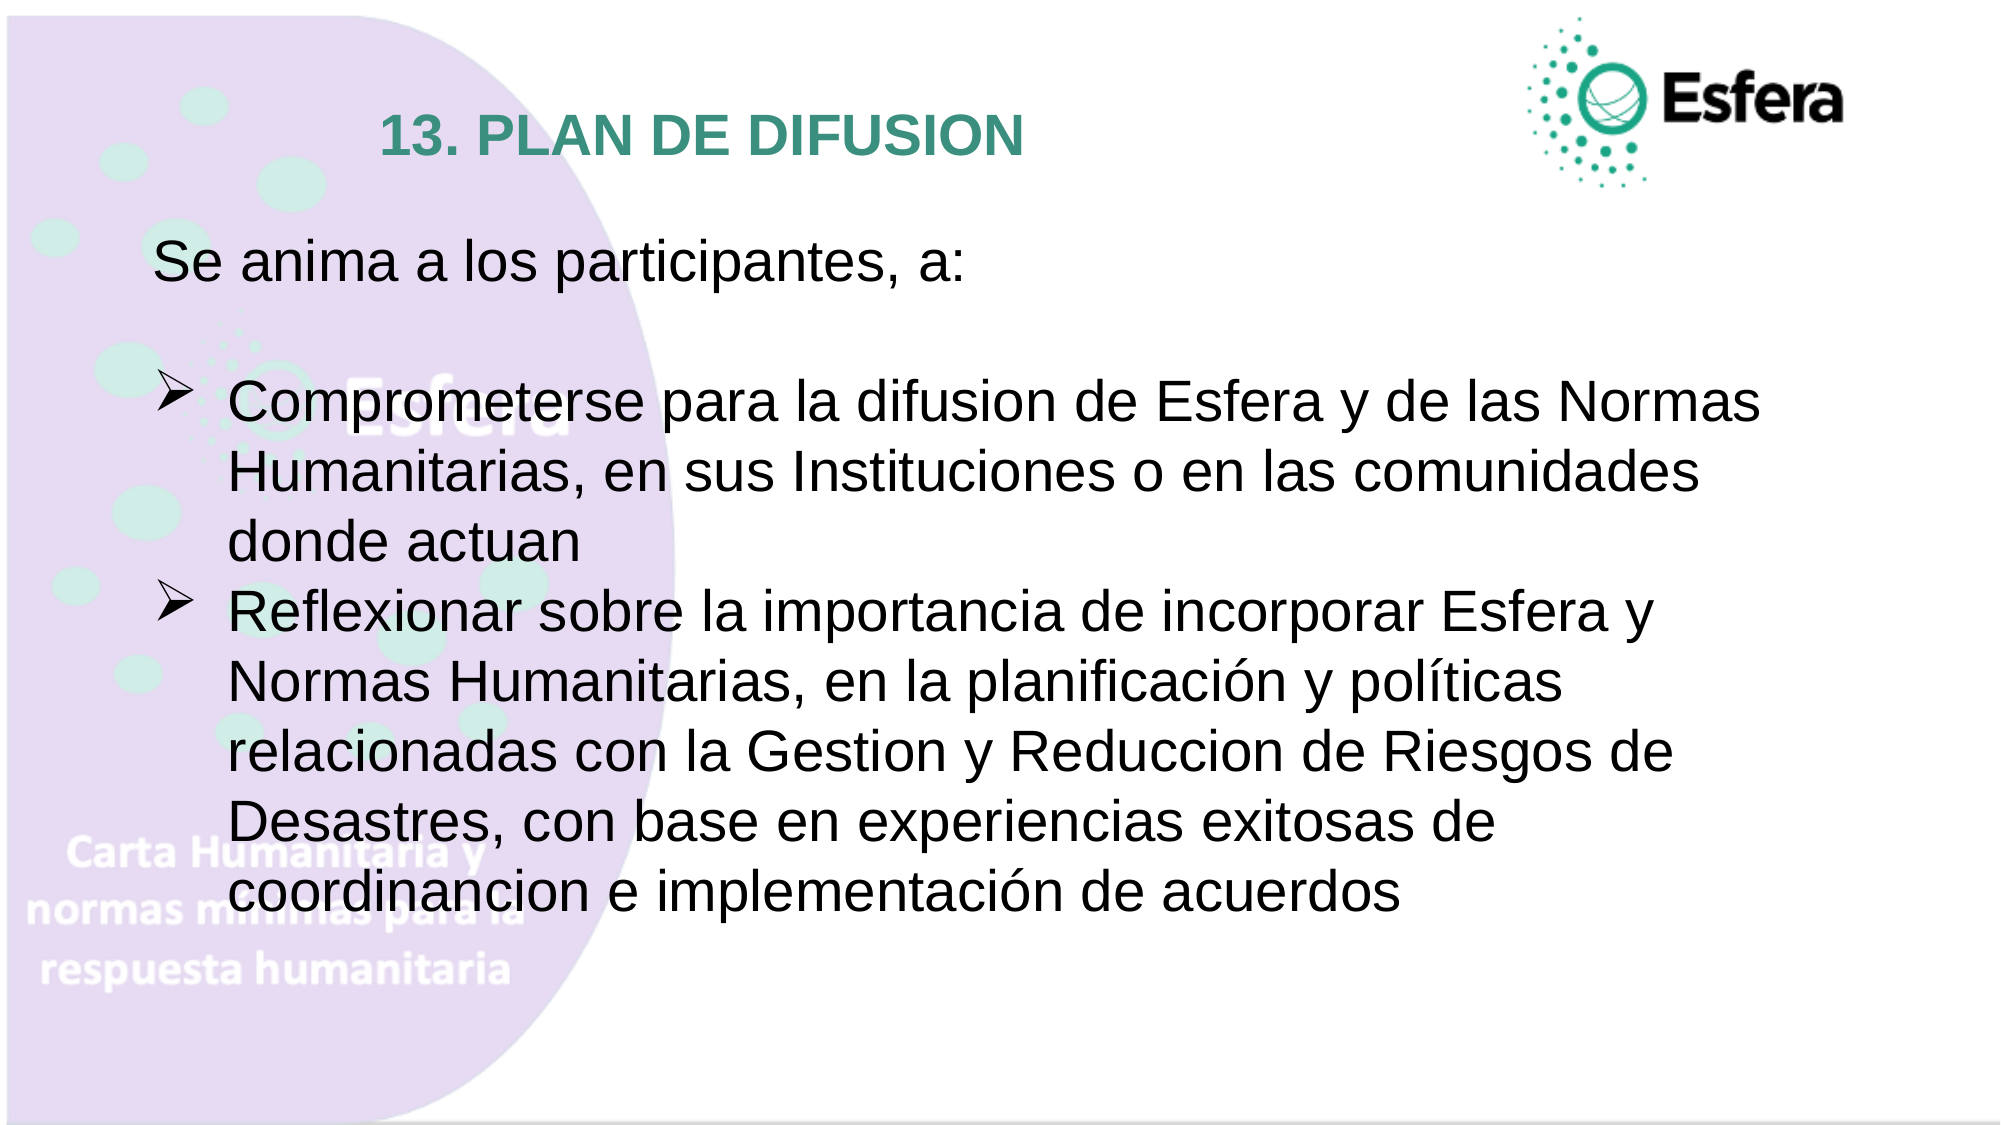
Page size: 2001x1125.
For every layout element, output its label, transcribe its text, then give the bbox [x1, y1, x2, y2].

text_box Se anima a los participantes, a: Comprometerse para la difusion de Esfera y de las Normas Humanitarias, en sus Instituciones o en las comunidades donde actuan Reflexionar sobre la importancia de incorporar Esfera y Normas Humanitarias, en la planificación y políticas relacionadas con la Gestion y Reduccion de Riesgos de Desastres, con base en experiencias exitosas de coordinancion e implementación de acuerdos [137, 215, 1873, 930]
text_box 13. PLAN DE DIFUSION [364, 89, 1042, 175]
picture [0, 0, 2001, 1125]
